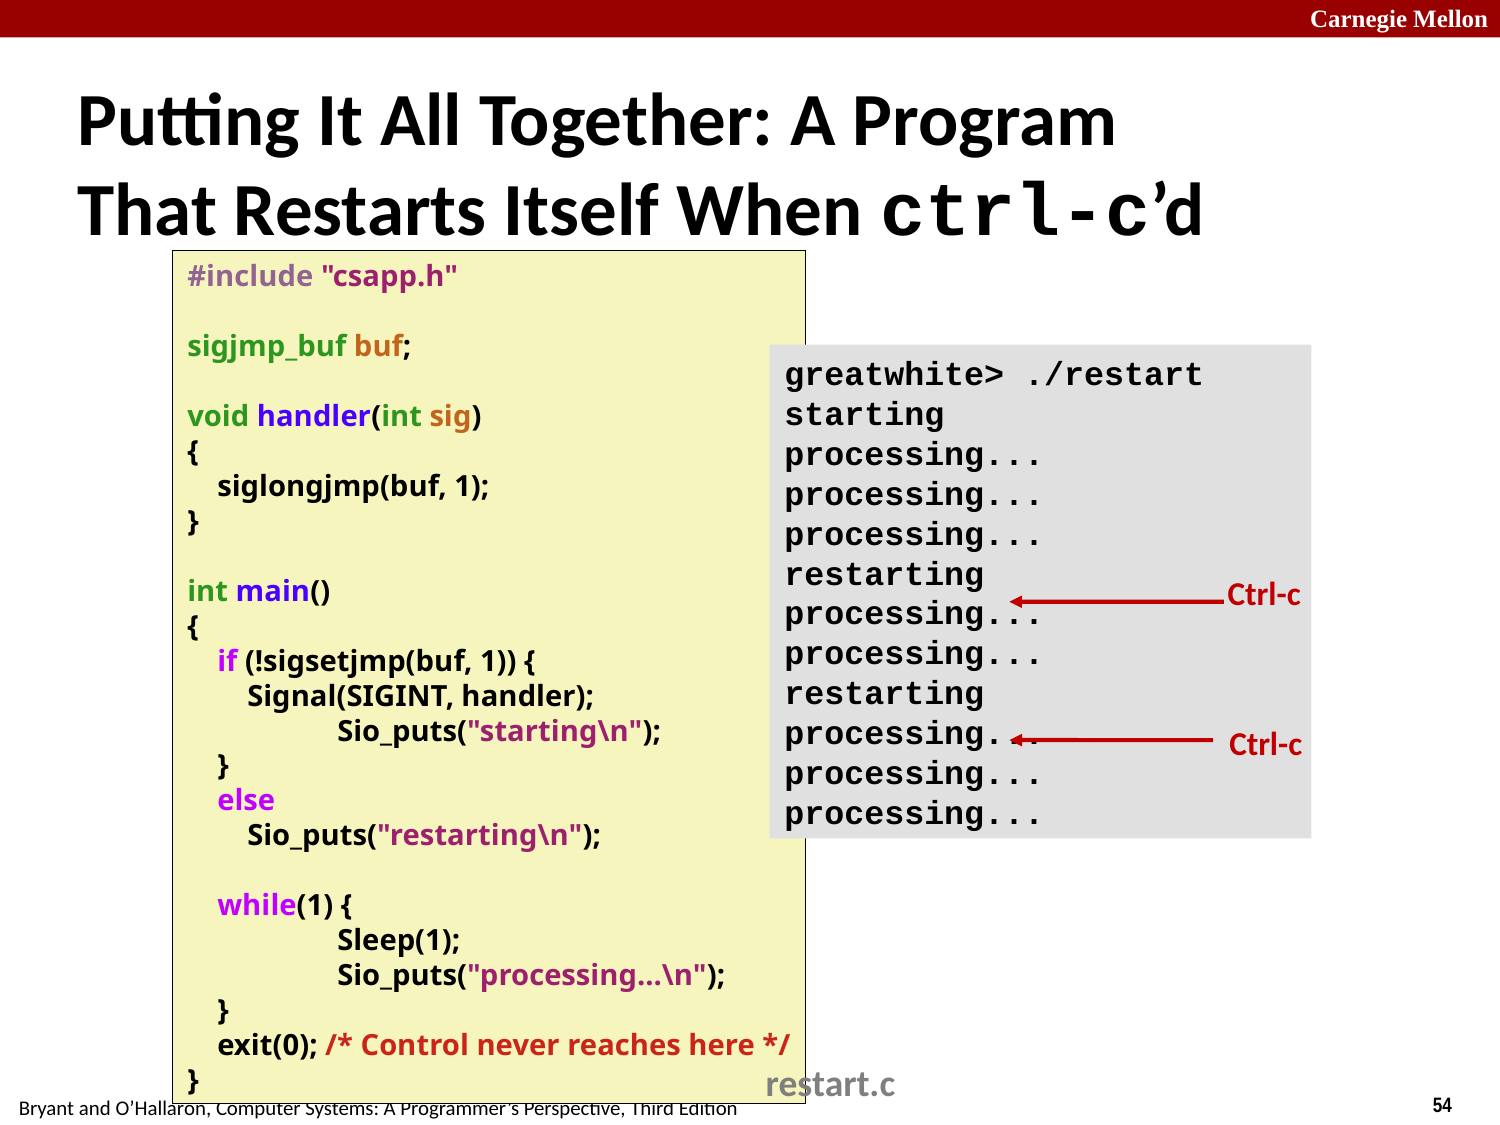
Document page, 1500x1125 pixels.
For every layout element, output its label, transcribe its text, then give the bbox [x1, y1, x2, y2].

text_box #include "csapp.h" sigjmp_buf buf; void handler(int sig) { siglongjmp(buf, 1); } int main() { if (!sigsetjmp(buf, 1)) { Signal(SIGINT, handler); Sio_puts("starting\n"); } else Sio_puts("restarting\n"); while(1) { Sleep(1); Sio_puts("processing...\n"); } exit(0); /* Control never reaches here */ } [172, 249, 806, 1104]
title Putting It All Together: A Program That Restarts Itself When ctrl-c’d [62, 70, 1451, 251]
text_box restart.c [750, 1051, 911, 1112]
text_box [769, 344, 1320, 845]
